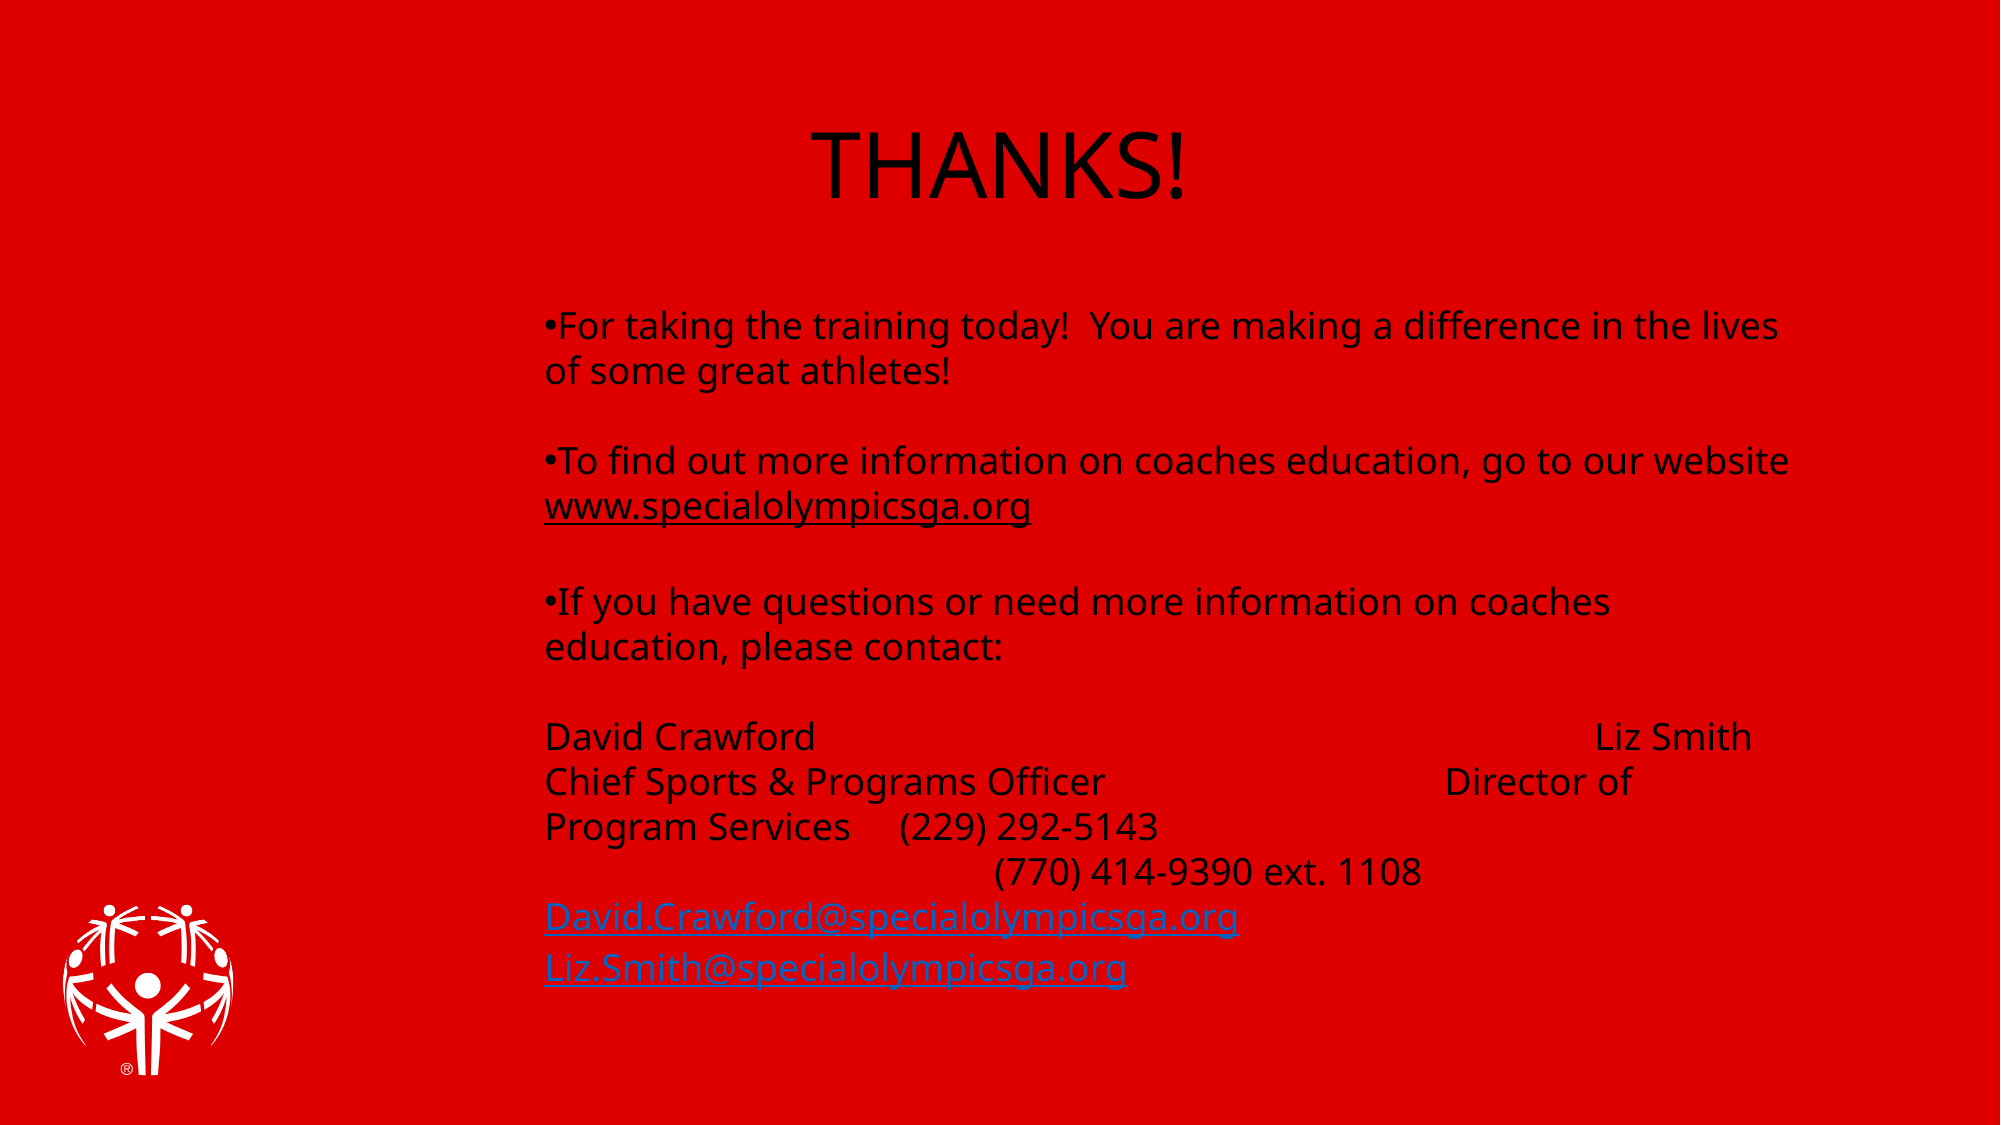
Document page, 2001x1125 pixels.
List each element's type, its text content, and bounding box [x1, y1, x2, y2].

text_box For taking the training today! You are making a difference in the lives of some great athletes! To find out more information on coaches education, go to our website www.specialolympicsga.org If you have questions or need more information on coaches education, please contact: David Crawford Liz Smith Chief Sports & Programs Officer Director of Program Services (229) 292-5143 (770) 414-9390 ext. 1108 David.Crawford@specialolympicsga.org Liz.Smith@specialolympicsga.org [529, 294, 1808, 1003]
title THANKS! [137, 59, 1863, 278]
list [0, 881, 287, 1098]
